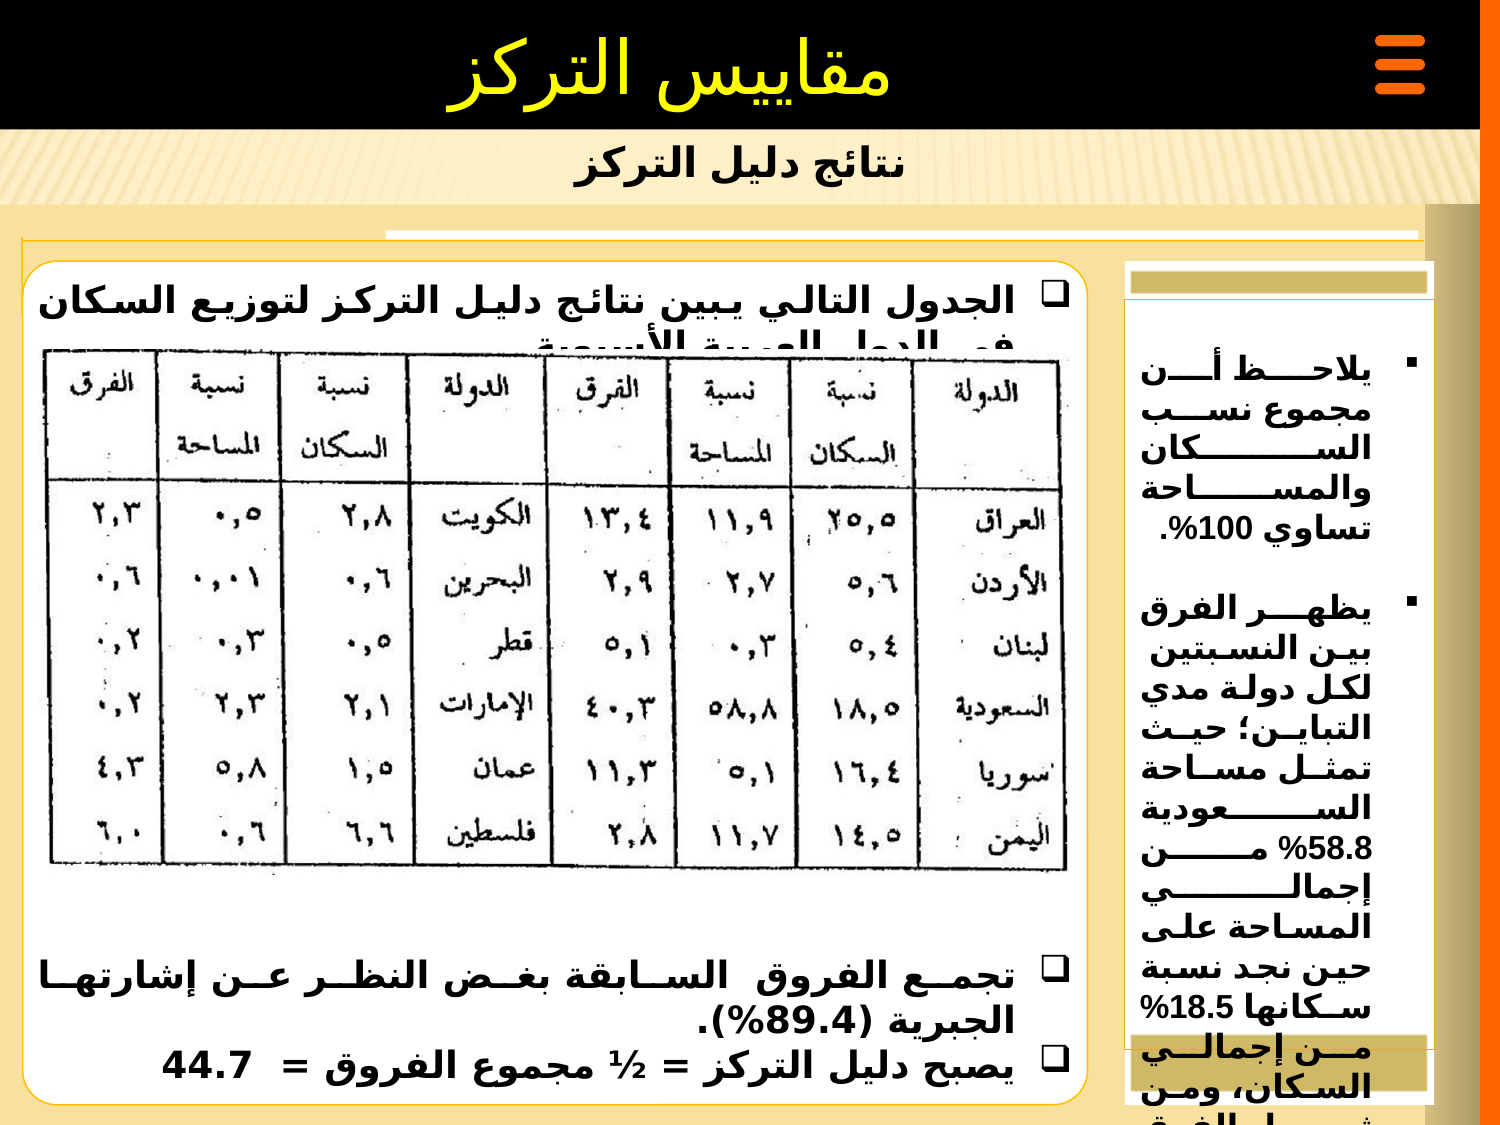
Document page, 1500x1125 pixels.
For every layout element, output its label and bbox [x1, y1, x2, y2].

picture [39, 349, 1070, 876]
text_box [0, 0, 1500, 1125]
text_box [1124, 260, 1435, 1106]
